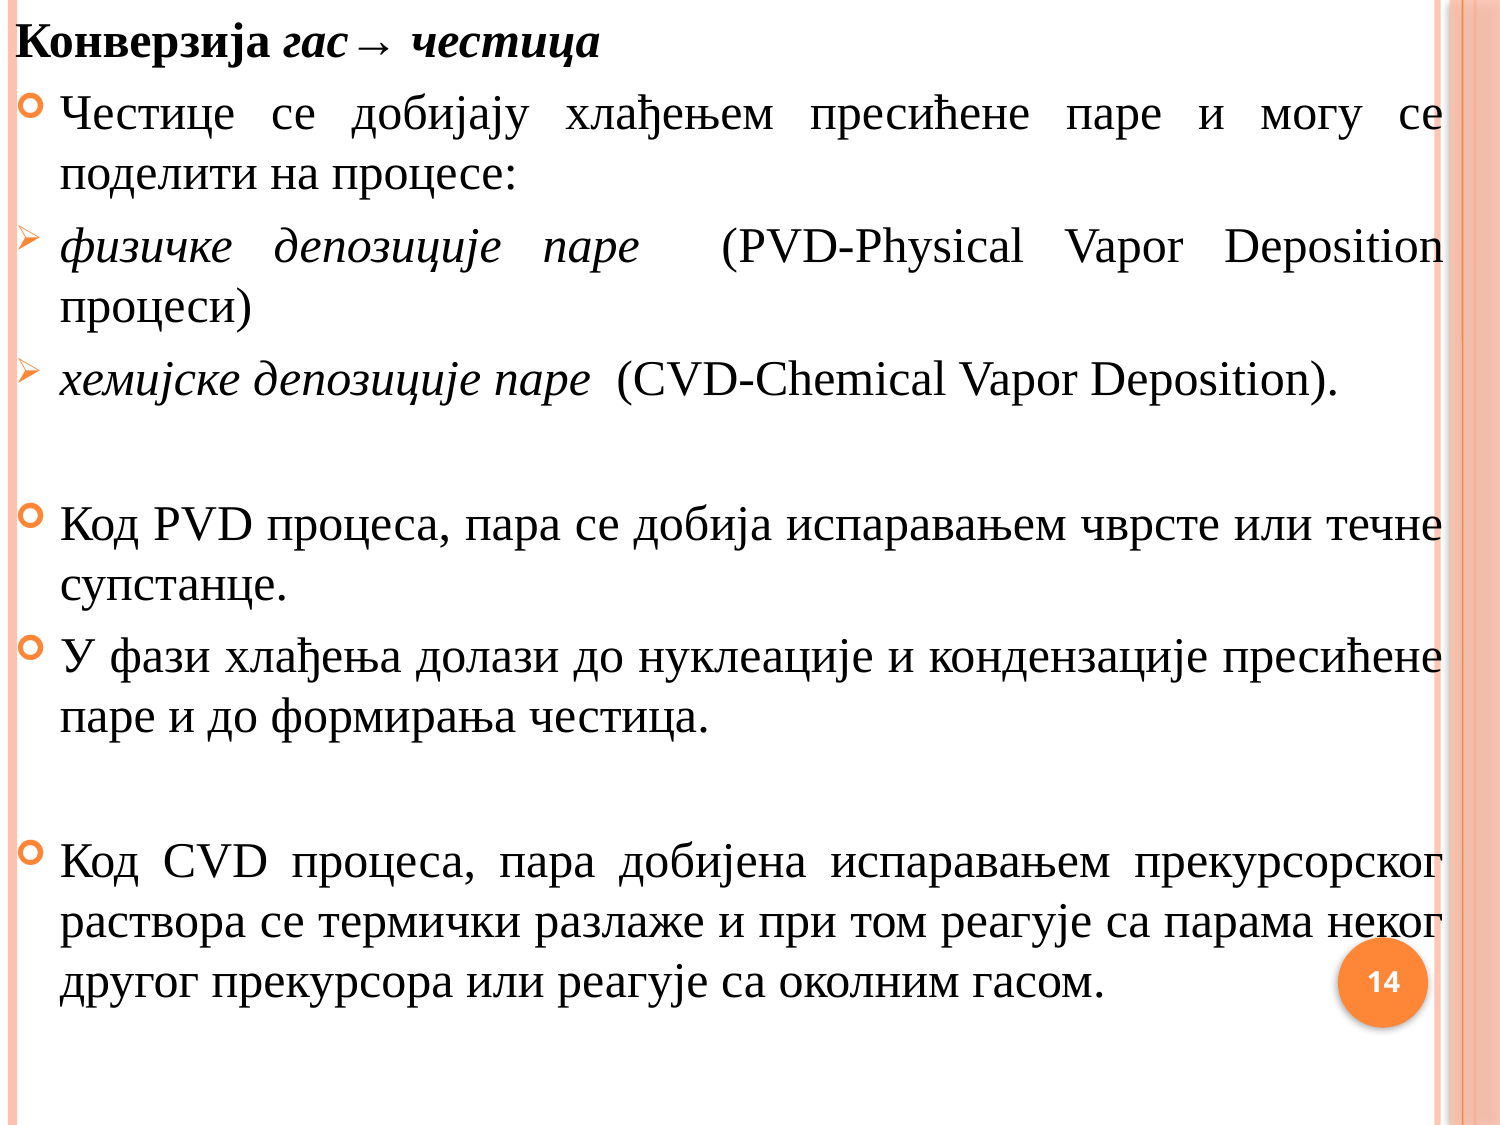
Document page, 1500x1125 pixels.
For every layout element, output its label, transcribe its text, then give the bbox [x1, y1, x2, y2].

list Конверзија гас→ честица Честице се добијају хлађењем пресићене паре и могу се поделити на процесе: физичке депозиције паре (PVD-Physical Vapor Deposition процеси) хемијске депозиције паре (CVD-Chemical Vapor Deposition). Код PVD процеса, пара се добија испаравањем чврсте или течне супстанце. У фази хлађења долази до нуклеације и кондензације пресићене паре и до формирања честица. Код CVD процеса, пара добијена испаравањем прекурсорског раствора се термички разлаже и при том реагује са парама неког другог прекурсора или реагује са околним гасом. [0, 0, 1460, 1125]
